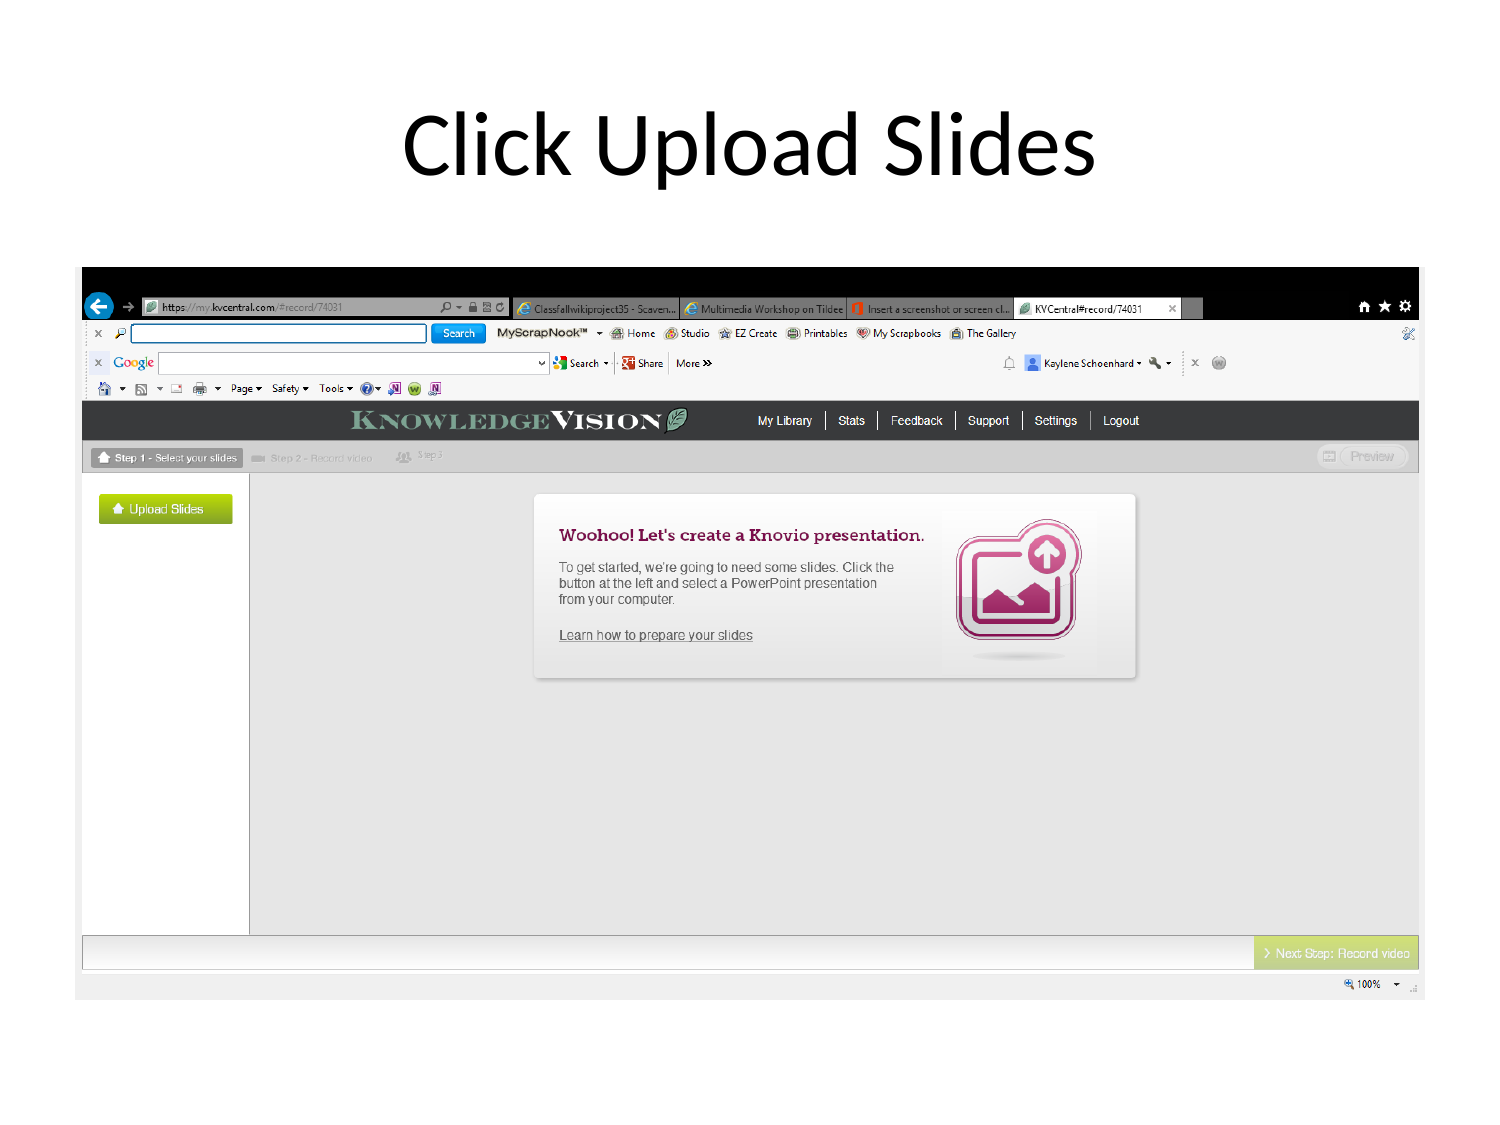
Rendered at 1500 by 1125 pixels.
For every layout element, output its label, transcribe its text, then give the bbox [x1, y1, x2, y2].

title Click Upload Slides [75, 45, 1425, 233]
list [74, 267, 1426, 1000]
